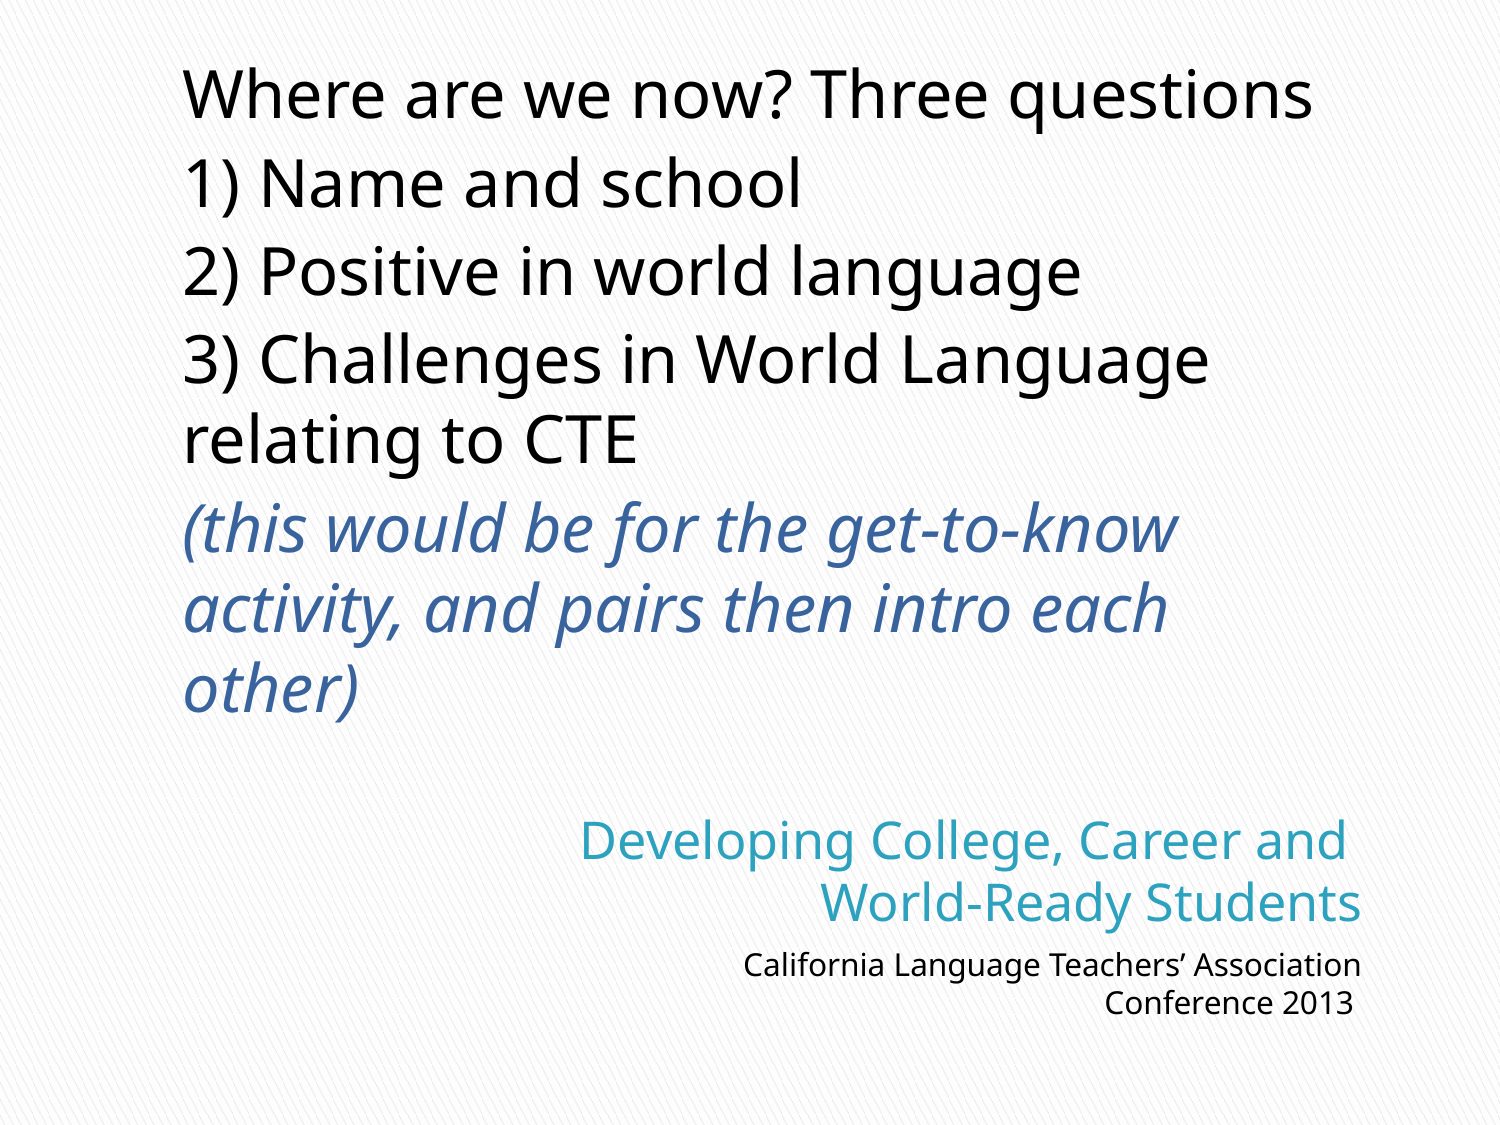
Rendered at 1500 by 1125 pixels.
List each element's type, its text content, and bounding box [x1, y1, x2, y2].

list Where are we now? Three questions 1) Name and school 2) Positive in world language 3) Challenges in World Language relating to CTE (this would be for the get-to-know activity, and pairs then intro each other) [150, 45, 1377, 795]
list California Language Teachers’ Association Conference 2013 [725, 937, 1377, 1029]
title Developing College, Career and World-Ready Students [150, 800, 1378, 938]
